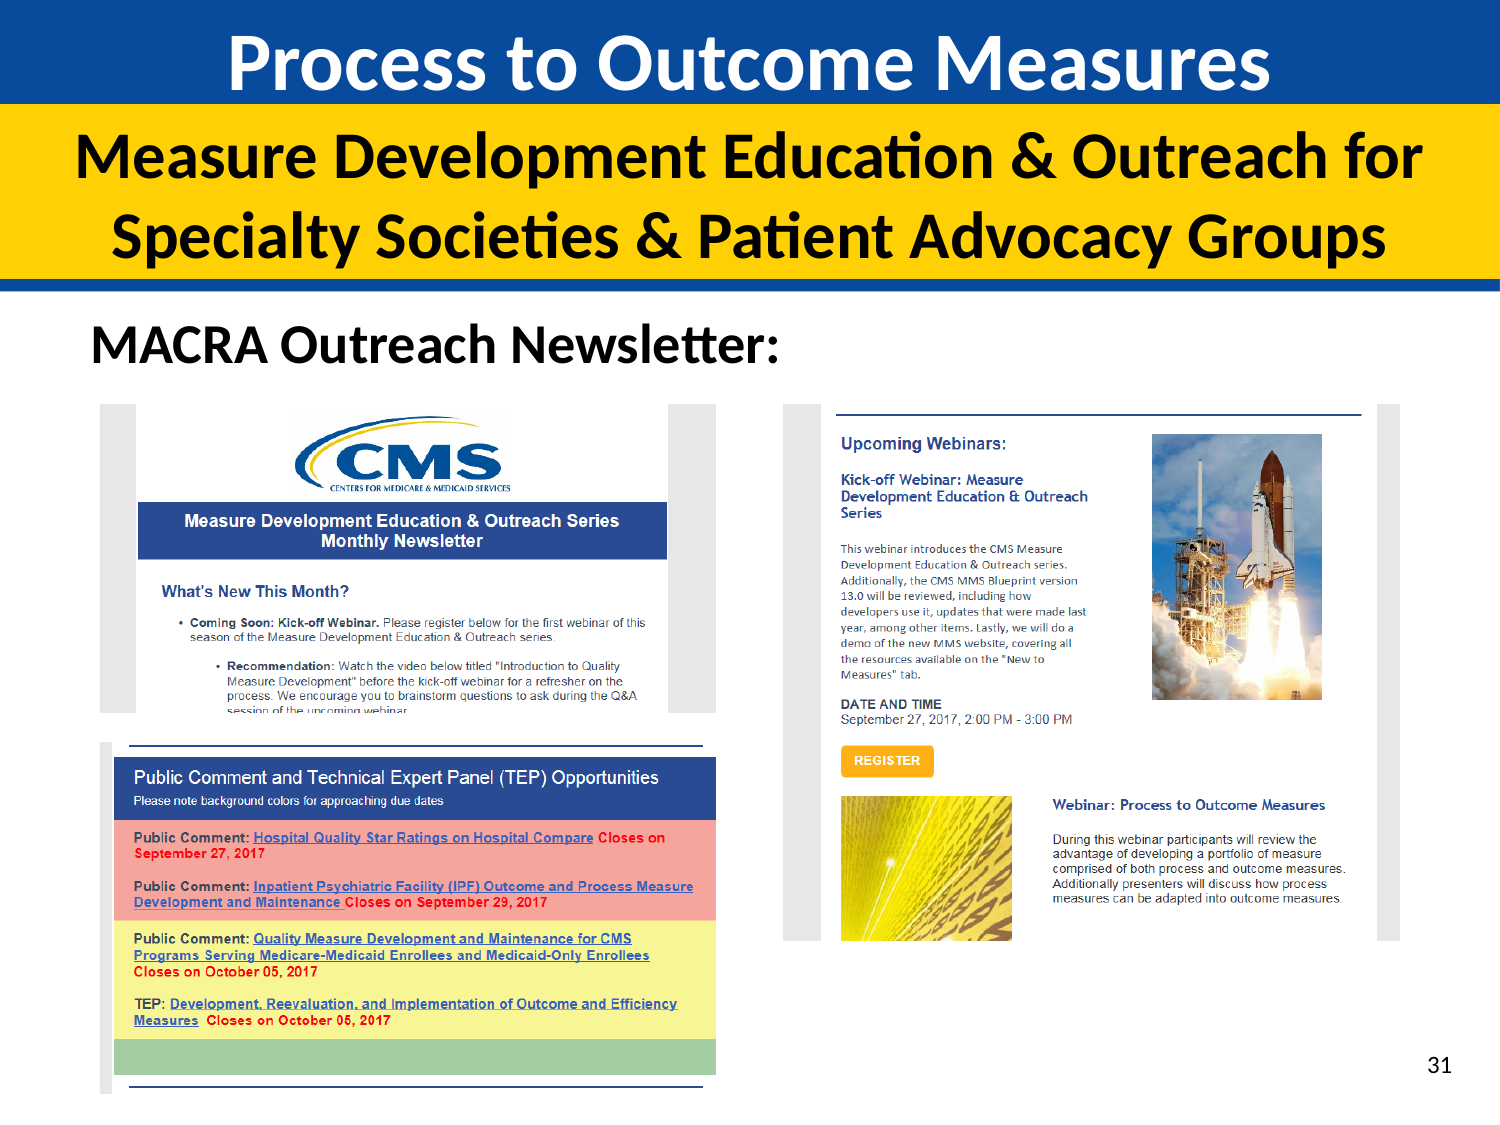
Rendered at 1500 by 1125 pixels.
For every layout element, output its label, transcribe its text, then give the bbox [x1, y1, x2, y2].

text_box Measure Development Education & Outreach for Specialty Societies & Patient Advocacy Groups [0, 117, 1500, 279]
picture [99, 741, 717, 1095]
title Process to Outcome Measures [0, 0, 1500, 104]
picture [99, 404, 717, 713]
list MACRA Outreach Newsletter: [75, 299, 1425, 384]
picture [782, 404, 1401, 942]
